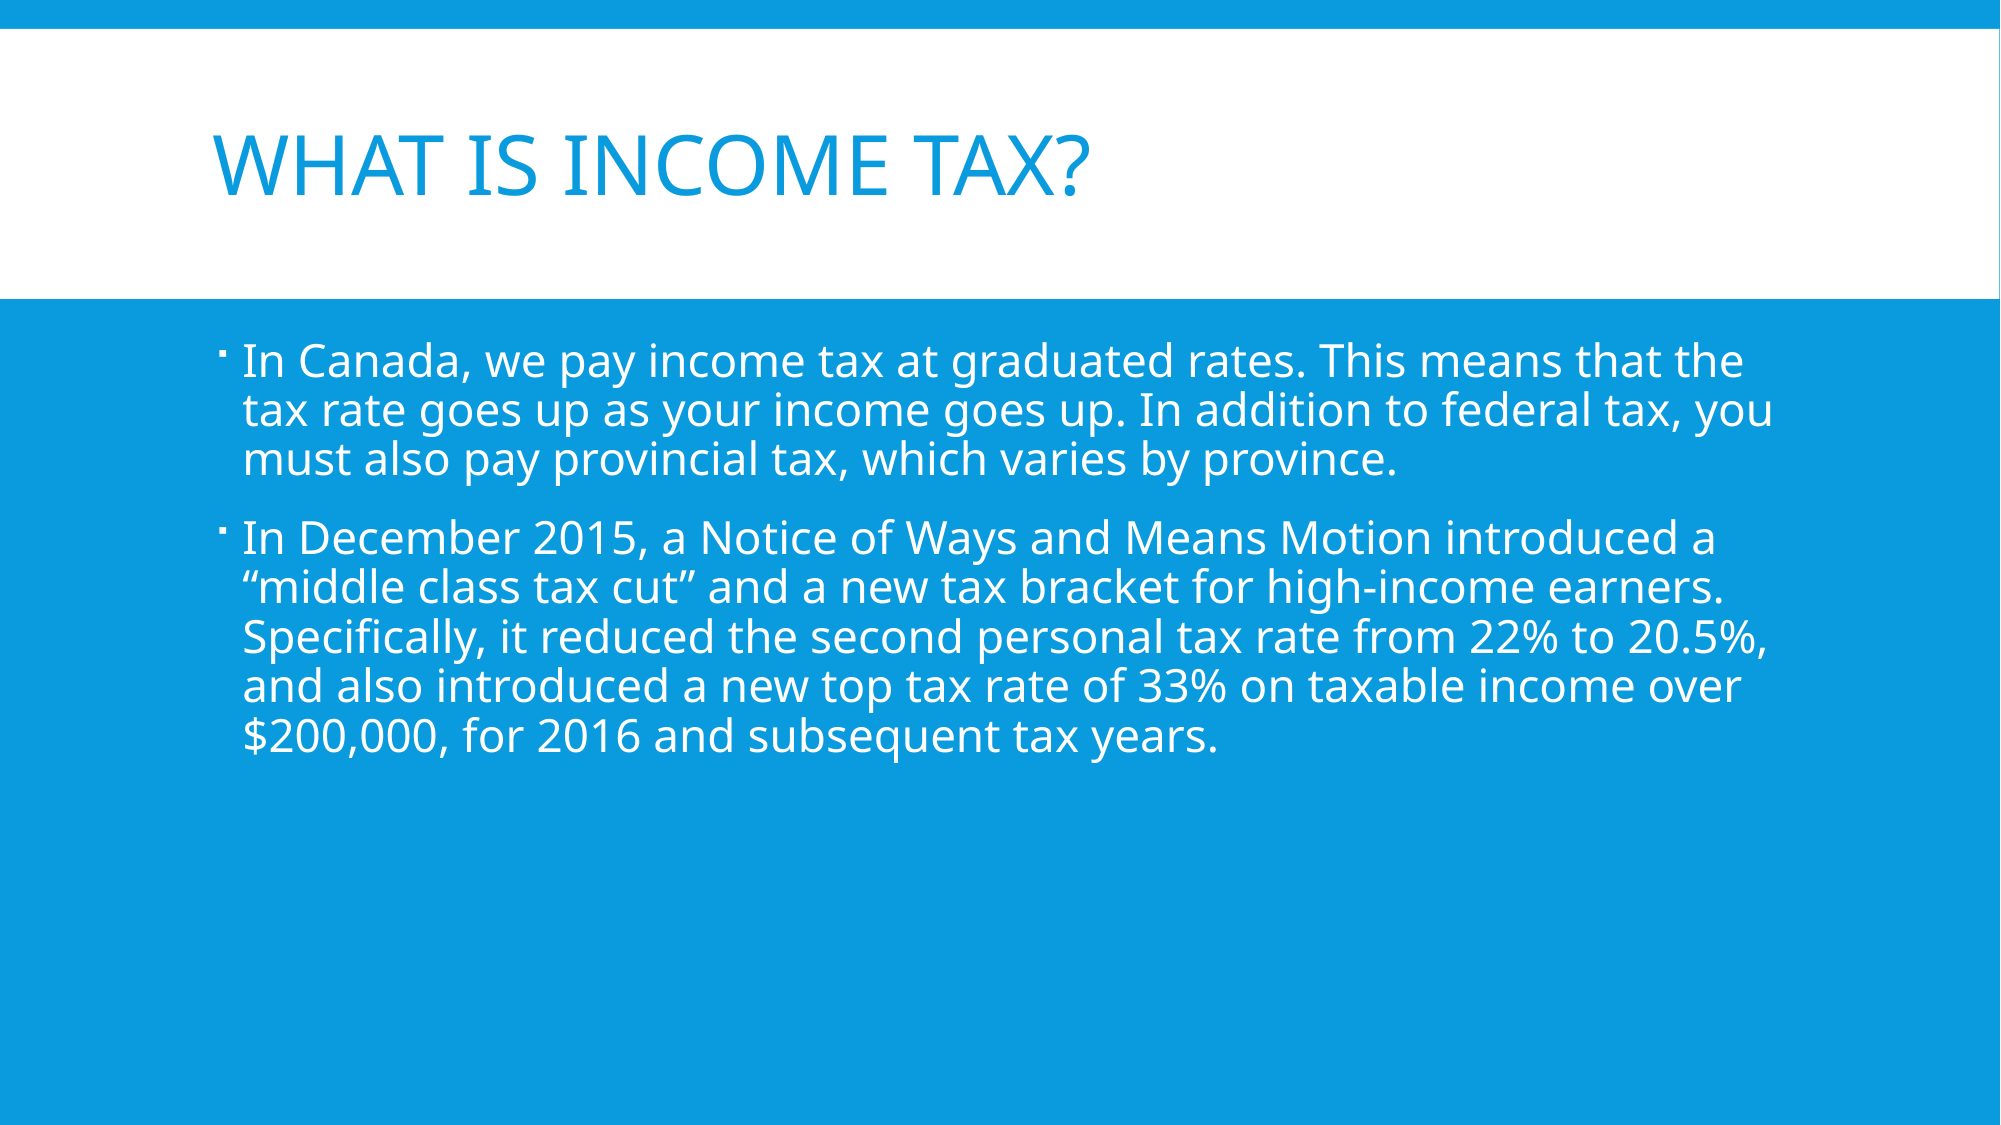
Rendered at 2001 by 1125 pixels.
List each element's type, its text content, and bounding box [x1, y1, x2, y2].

list In Canada, we pay income tax at graduated rates. This means that the tax rate goes up as your income goes up. In addition to federal tax, you must also pay provincial tax, which varies by province. In December 2015, a Notice of Ways and Means Motion introduced a “middle class tax cut” and a new tax bracket for high-income earners. Specifically, it reduced the second personal tax rate from 22% to 20.5%, and also introduced a new top tax rate of 33% on taxable income over $200,000, for 2016 and subsequent tax years. [197, 329, 1803, 1020]
title What is Income Tax? [197, 46, 1803, 295]
